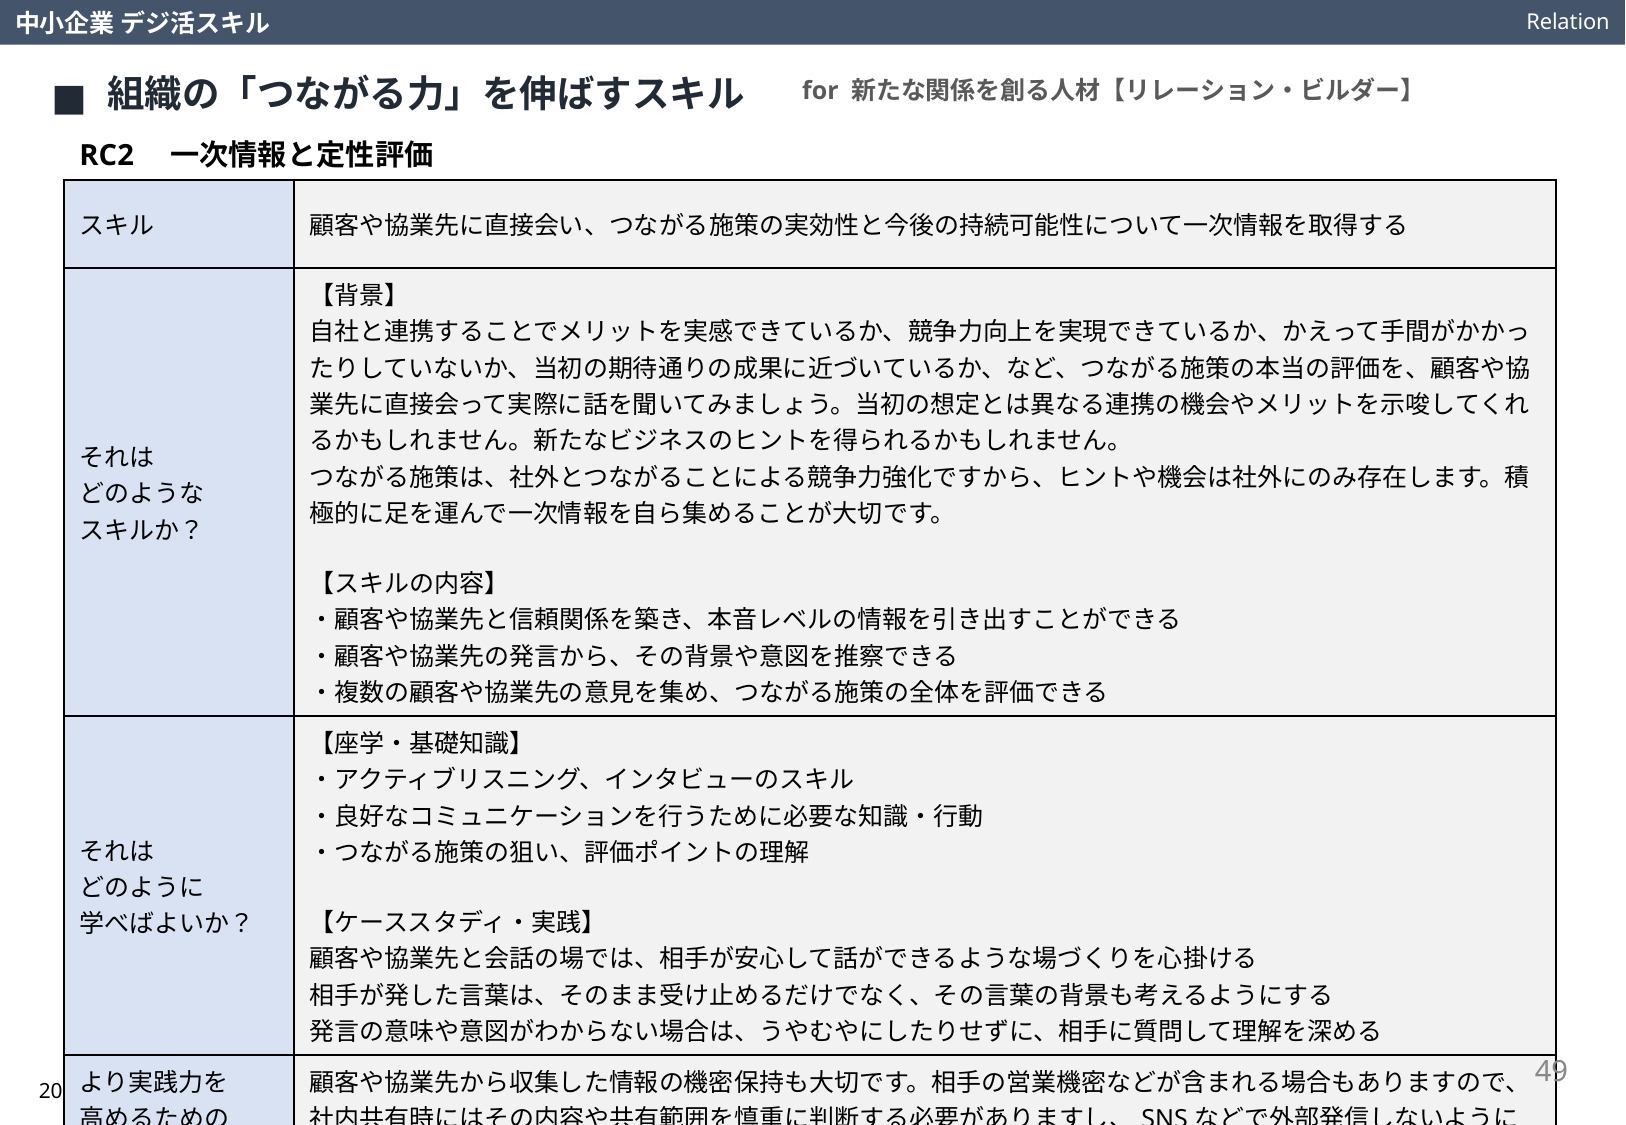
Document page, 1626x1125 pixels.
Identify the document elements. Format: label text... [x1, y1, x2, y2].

text_box for 新たな関係を創る人材【リレーション・ビルダー】 [787, 67, 1461, 113]
table_header スキル [65, 181, 293, 267]
text_box RC2 一次情報と定性評価 [64, 128, 1561, 179]
text_box 中小企業 デジ活スキル [0, 0, 1625, 45]
table_cell より実践力を 高めるための 視点や考え方は？ [65, 1056, 293, 1125]
text_box Relation [1438, 0, 1625, 42]
slide_number 49 [1217, 1042, 1584, 1103]
table_cell 顧客や協業先から収集した情報の機密保持も大切です。相手の営業機密などが含まれる場合もありますので、社内共有時にはその内容や共有範囲を慎重に判断する必要がありますし、SNSなどで外部発信しないようにします。相手によっては秘密保持契約（NDA）の締結を求められる場合もあります。法務部門や弁護士などの法律の専門家の支援を受けながら真摯に対応しましょう。 [295, 1056, 1555, 1125]
table_cell 【背景】 自社と連携することでメリットを実感できているか、競争力向上を実現できているか、かえって手間がかかったりしていないか、当初の期待通りの成果に近づいているか、など、つながる施策の本当の評価を、顧客や協業先に直接会って実際に話を聞いてみましょう。当初の想定とは異なる連携の機会やメリットを示唆してくれるかもしれません。新たなビジネスのヒントを得られるかもしれません。 つながる施策は、社外とつながることによる競争力強化ですから、ヒントや機会は社外にのみ存在します。積極的に足を運んで一次情報を自ら集めることが大切です。 【スキルの内容】 ・顧客や協業先と信頼関係を築き、本音レベルの情報を引き出すことができる ・顧客や協業先の発言から、その背景や意図を推察できる ・複数の顧客や協業先の意見を集め、つながる施策の全体を評価できる [295, 269, 1555, 715]
table_cell それは どのように 学べばよいか？ [65, 717, 293, 1054]
text_box 組織の「つながる力」を伸ばすスキル [36, 62, 1185, 123]
table_cell 【座学・基礎知識】 ・アクティブリスニング、インタビューのスキル ・良好なコミュニケーションを行うために必要な知識・行動 ・つながる施策の狙い、評価ポイントの理解 【ケーススタディ・実践】 顧客や協業先と会話の場では、相手が安心して話ができるような場づくりを心掛ける 相手が発した言葉は、そのまま受け止めるだけでなく、その言葉の背景も考えるようにする 発言の意味や意図がわからない場合は、うやむやにしたりせずに、相手に質問して理解を深める [295, 717, 1555, 1054]
table_header 顧客や協業先に直接会い、つながる施策の実効性と今後の持続可能性について一次情報を取得する [295, 181, 1555, 267]
table_cell それは どのような スキルか？ [65, 269, 293, 715]
